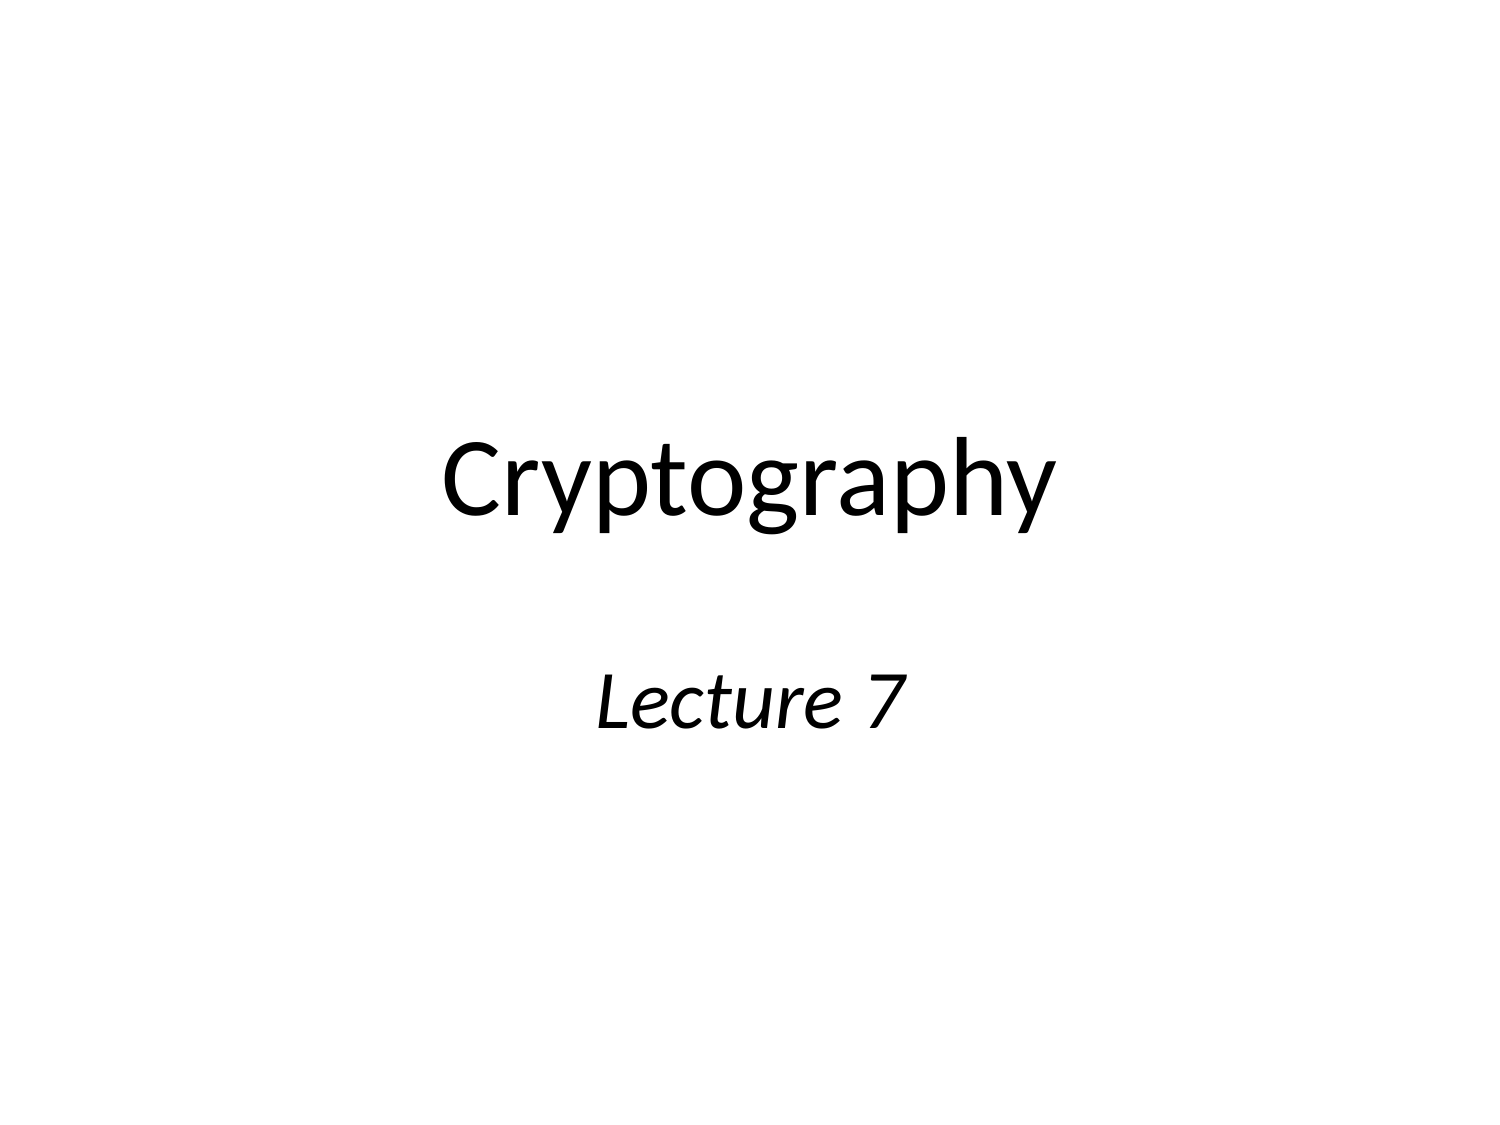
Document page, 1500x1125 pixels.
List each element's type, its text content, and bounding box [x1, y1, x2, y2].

title Cryptography [112, 349, 1388, 591]
subtitle Lecture 7 [225, 637, 1275, 925]
